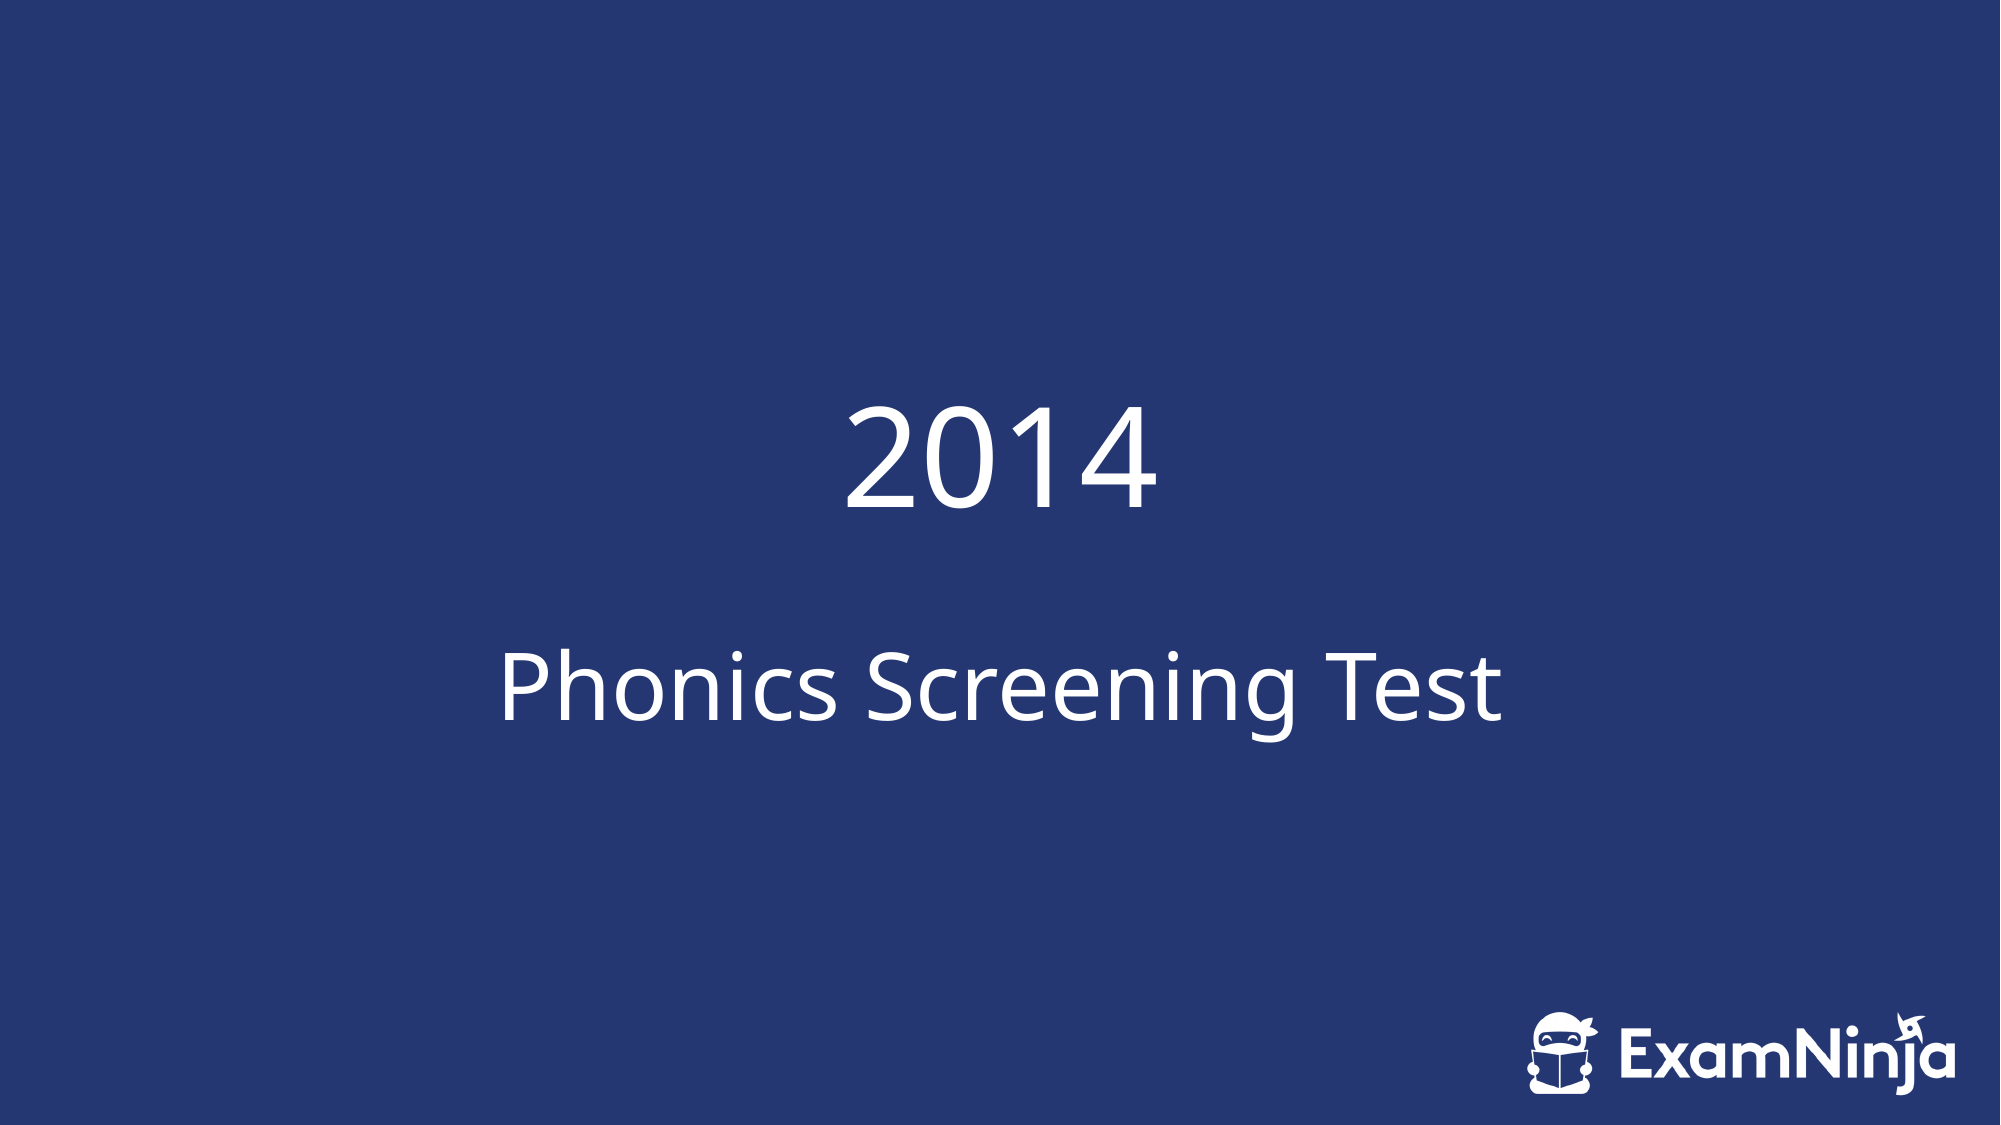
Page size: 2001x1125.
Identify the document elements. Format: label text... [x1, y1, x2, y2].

picture [1501, 1003, 1979, 1102]
title 2014 Phonics Screening Test [249, 377, 1750, 748]
